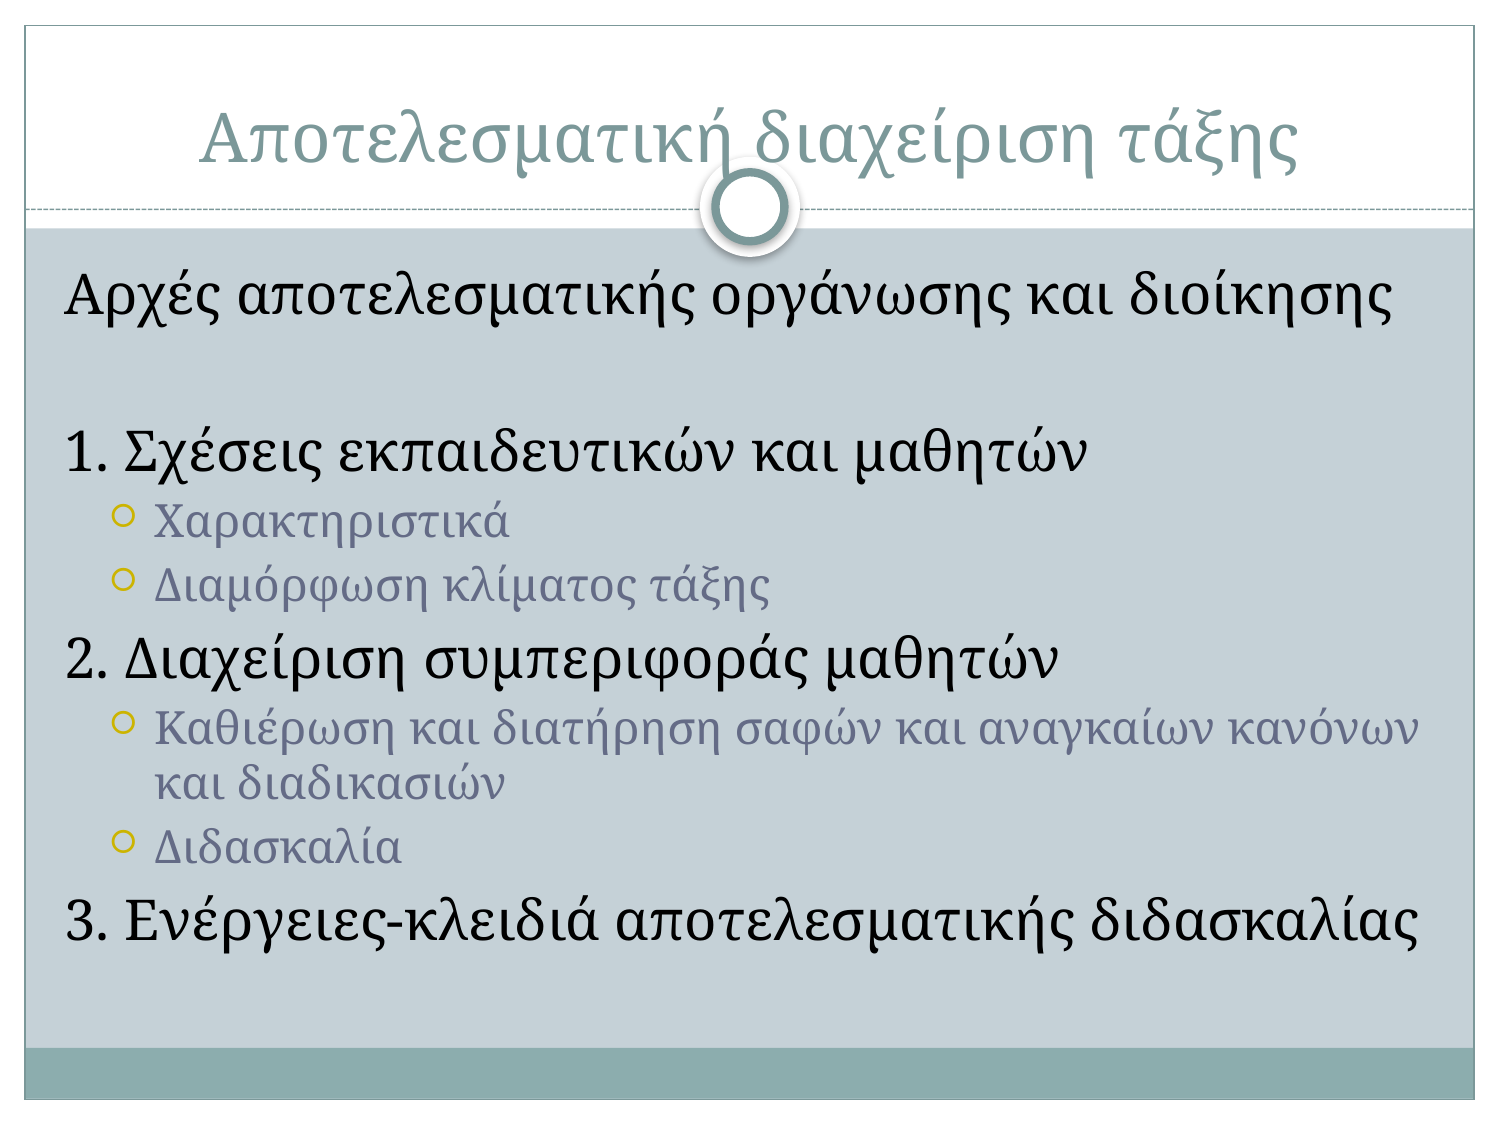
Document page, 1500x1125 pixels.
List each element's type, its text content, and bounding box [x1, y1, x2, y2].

title Αποτελεσματική διαχείριση τάξης [75, 45, 1425, 184]
list Αρχές αποτελεσματικής οργάνωσης και διοίκησης 1. Σχέσεις εκπαιδευτικών και μαθητών Χαρακτηριστικά Διαμόρφωση κλίματος τάξης 2. Διαχείριση συμπεριφοράς μαθητών Καθιέρωση και διατήρηση σαφών και αναγκαίων κανόνων και διαδικασιών Διδασκαλία 3. Ενέργειες-κλειδιά αποτελεσματικής διδασκαλίας [49, 250, 1445, 1001]
